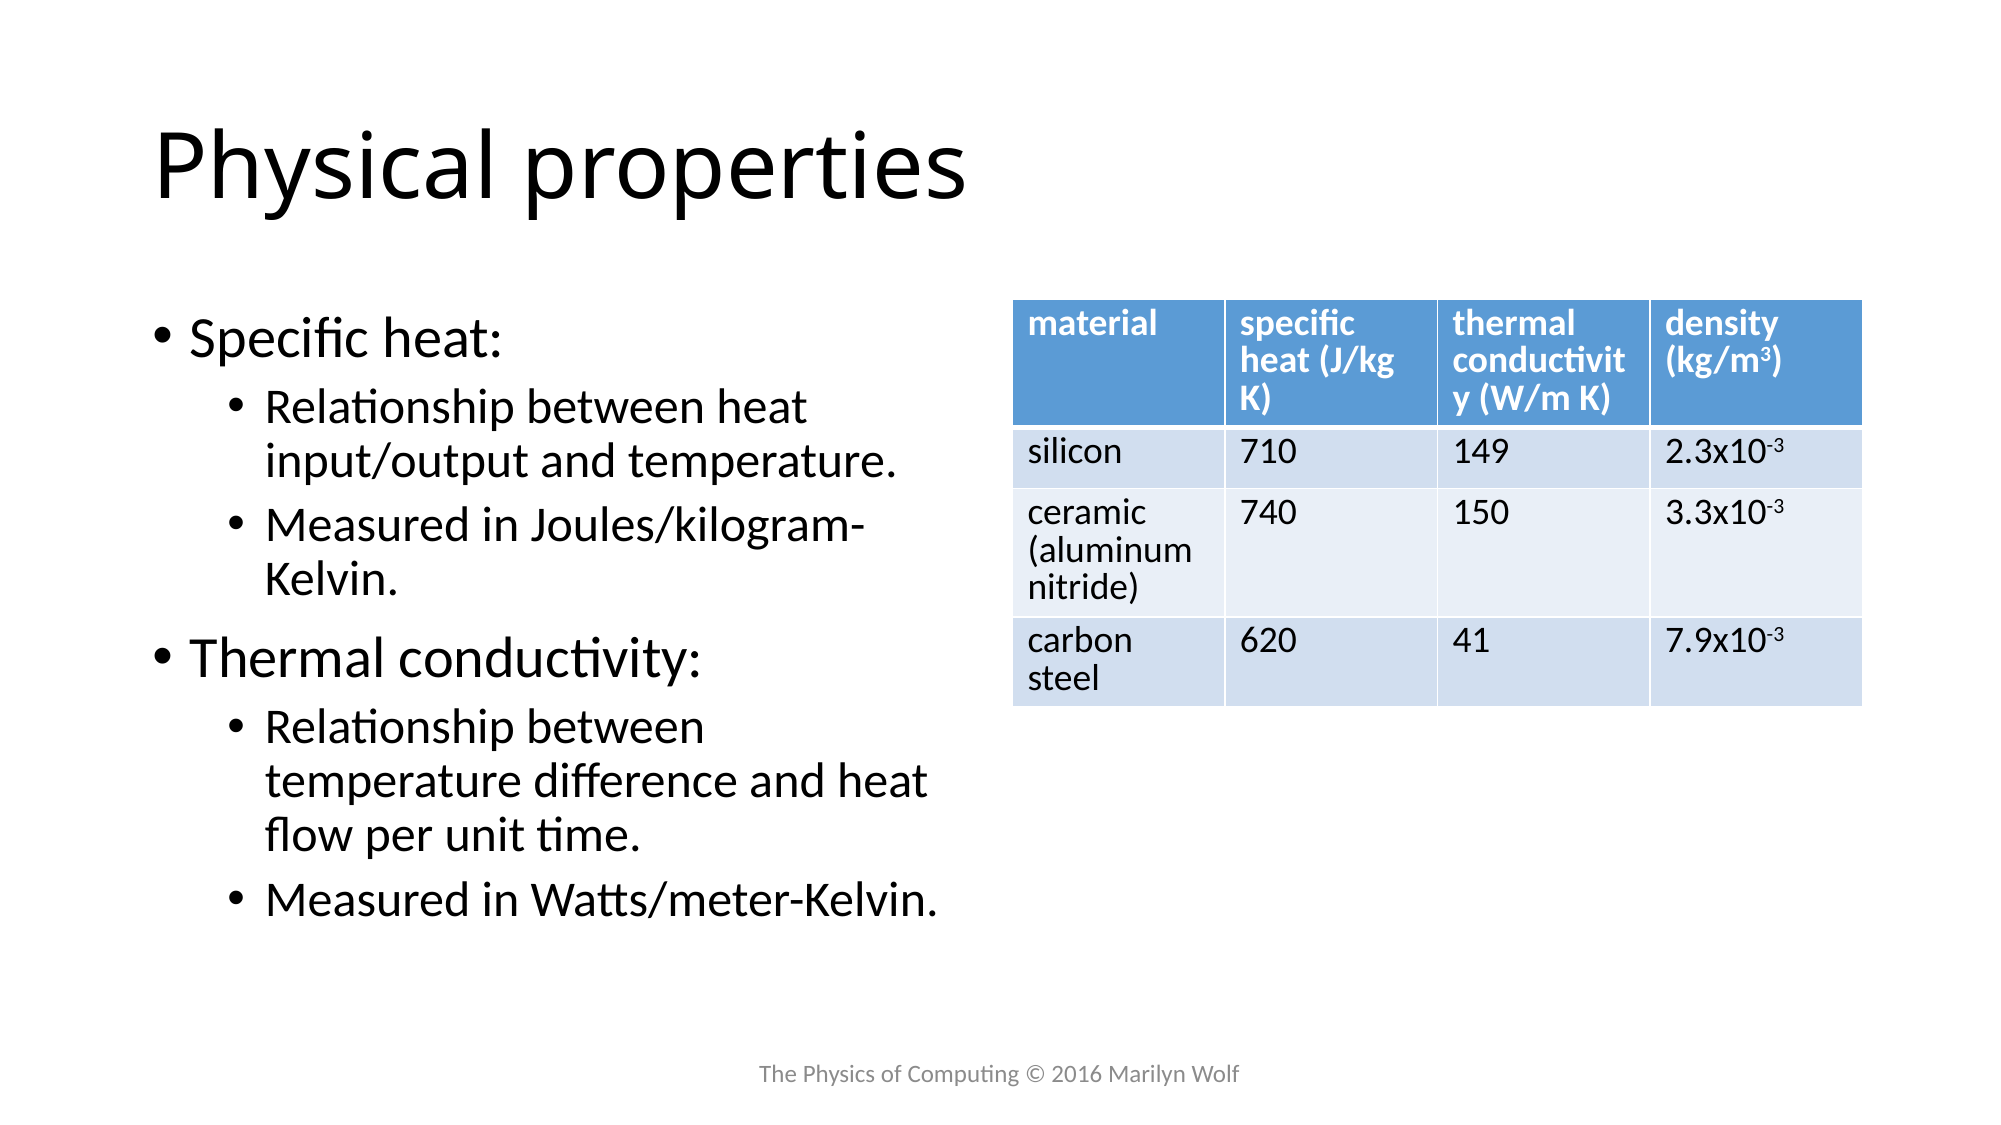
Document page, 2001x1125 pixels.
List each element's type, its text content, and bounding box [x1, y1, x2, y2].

list Specific heat: Relationship between heat input/output and temperature. Measured in Joules/kilogram-Kelvin. Thermal conductivity: Relationship between temperature difference and heat flow per unit time. Measured in Watts/meter-Kelvin. [137, 299, 988, 1014]
table_cell ceramic (aluminum nitride) [1013, 489, 1224, 616]
table_cell 710 [1226, 430, 1437, 488]
table_header material [1013, 300, 1224, 425]
table_cell carbon steel [1013, 618, 1224, 706]
table_cell 7.9x10-3 [1651, 618, 1862, 706]
table_cell 149 [1438, 430, 1649, 488]
table_cell 150 [1438, 489, 1649, 616]
table_cell silicon [1013, 430, 1224, 488]
table_header thermal conductivity (W/m K) [1438, 300, 1649, 425]
table_header specific heat (J/kg K) [1226, 300, 1437, 425]
table_cell 41 [1438, 618, 1649, 706]
table_cell 3.3x10-3 [1651, 489, 1862, 616]
title Physical properties [137, 59, 1863, 278]
footer The Physics of Computing © 2016 Marilyn Wolf [662, 1042, 1338, 1103]
table_cell 2.3x10-3 [1651, 430, 1862, 488]
table_cell 740 [1226, 489, 1437, 616]
table_cell 620 [1226, 618, 1437, 706]
table_header density (kg/m3) [1651, 300, 1862, 425]
